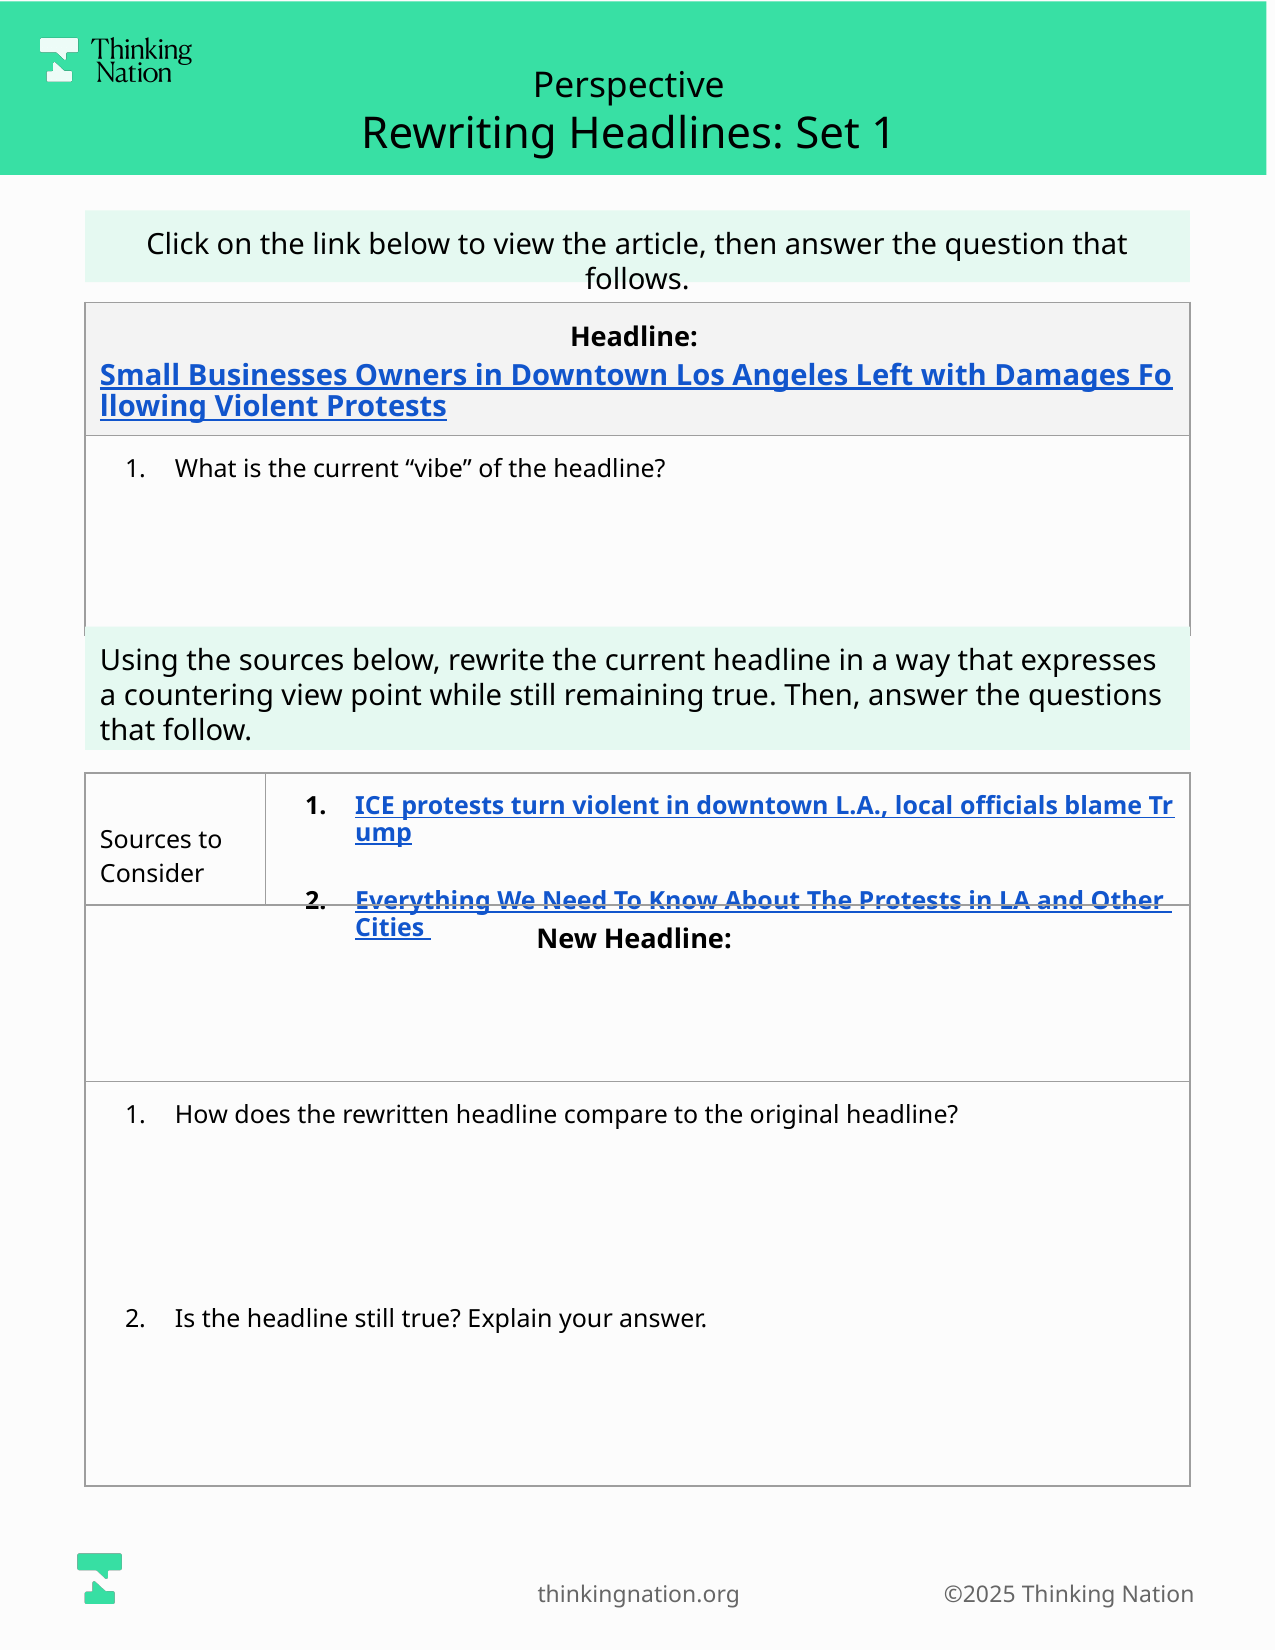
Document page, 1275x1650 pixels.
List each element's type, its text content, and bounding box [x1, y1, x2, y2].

text_box Perspective Rewriting Headlines: Set 1 [0, 1, 1267, 175]
text_box ©2025 Thinking Nation [909, 1563, 1211, 1614]
text_box thinkingnation.org [488, 1563, 790, 1614]
table_cell New Headline: [86, 906, 1189, 1081]
table_cell How does the rewritten headline compare to the original headline? Is the headline still true? Explain your answer. [86, 1082, 1189, 1485]
picture [22, 23, 197, 96]
picture [63, 1542, 135, 1615]
table_header ICE protests turn violent in downtown L.A., local officials blame Trump Everything We Need To Know About The Protests in LA and Other Cities [266, 774, 1189, 904]
text_box Using the sources below, rewrite the current headline in a way that expresses a countering view point while still remaining true. Then, answer the questions that follow. [85, 626, 1190, 750]
text_box Click on the link below to view the article, then answer the question that follows. [85, 210, 1190, 283]
table_cell What is the current “vibe” of the headline? [86, 436, 1189, 626]
table_header Headline: Small Businesses Owners in Downtown Los Angeles Left with Damages Following Violent Protests [86, 303, 1189, 435]
table_header Sources to Consider [86, 774, 265, 904]
